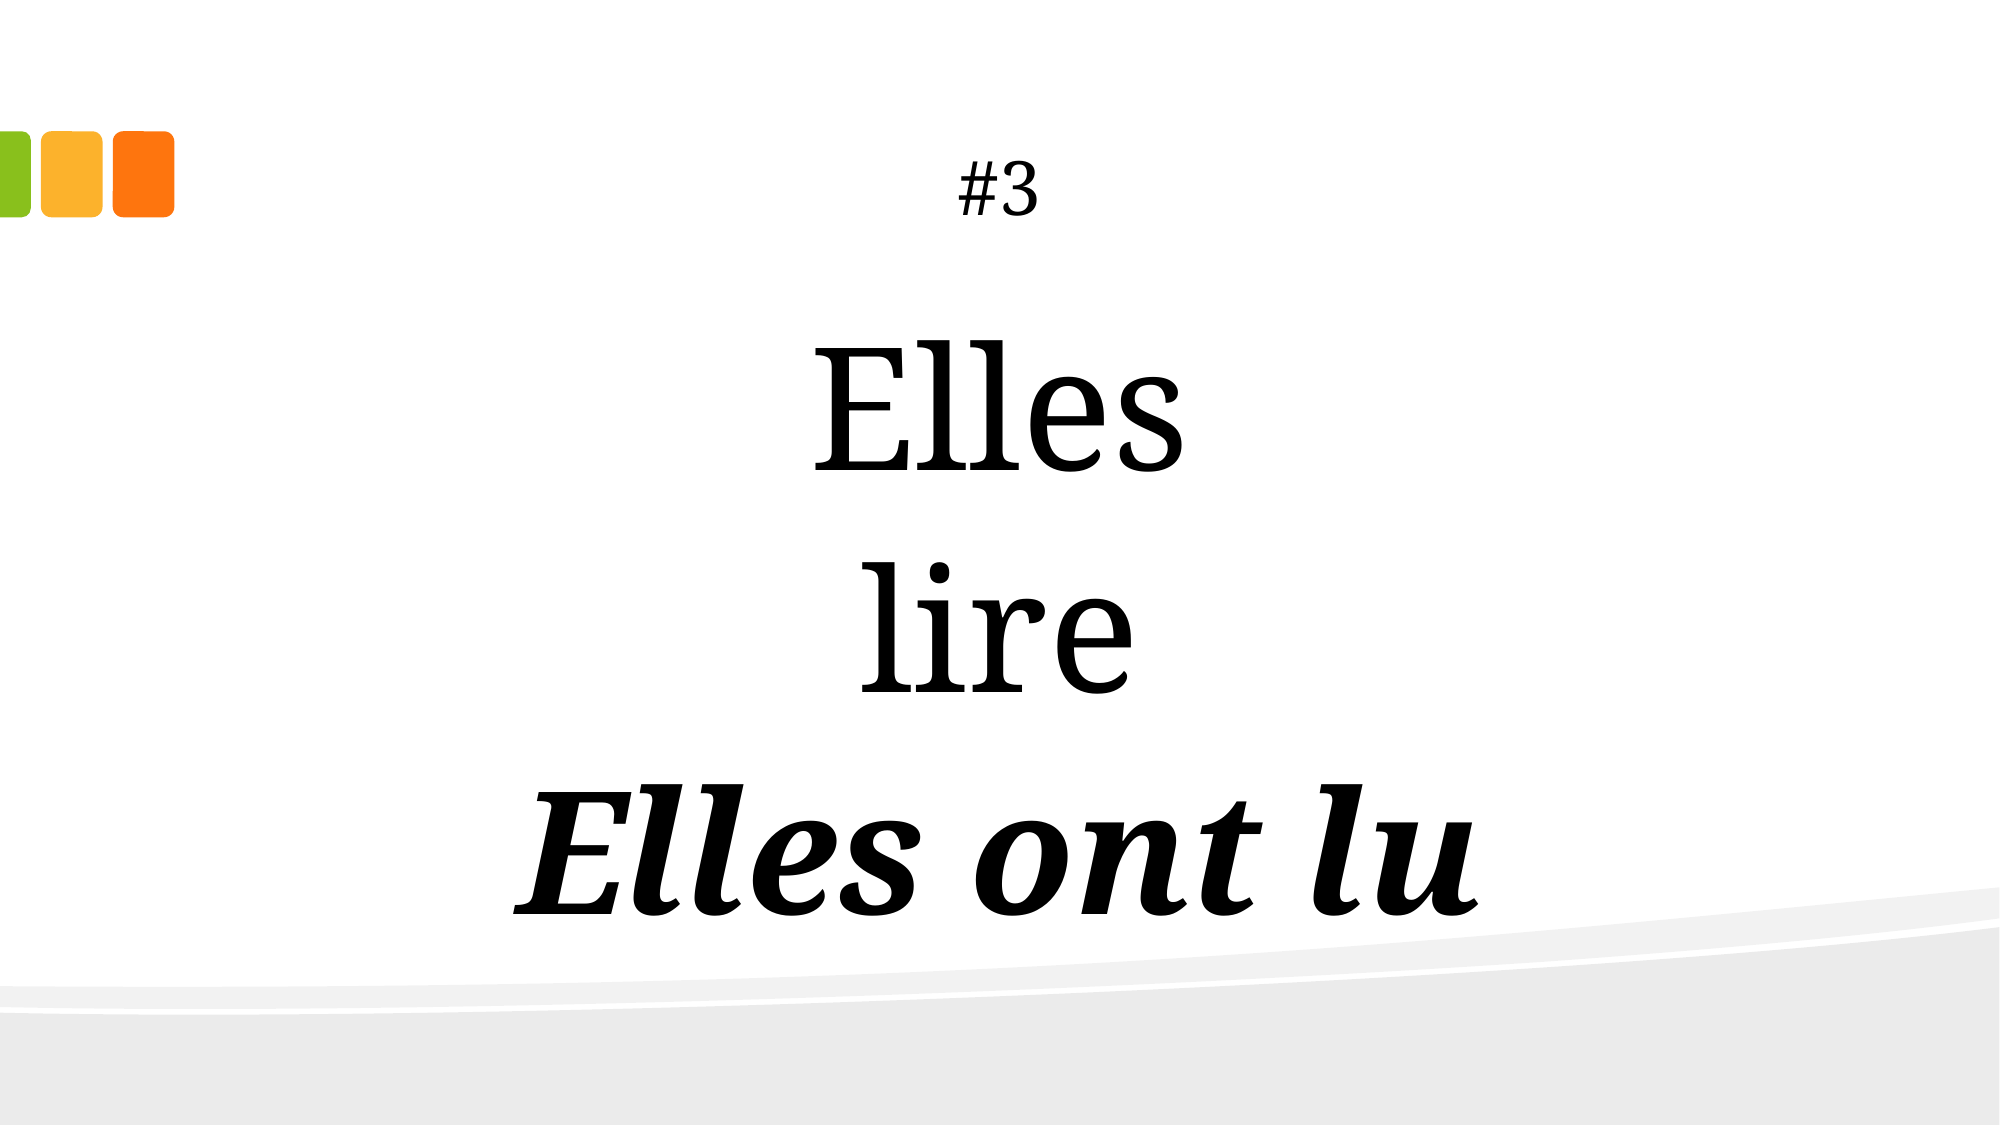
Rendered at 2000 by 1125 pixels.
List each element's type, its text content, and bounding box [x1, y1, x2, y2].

title #3 [199, 24, 1800, 238]
list Elles lire Elles ont lu [199, 262, 1800, 1013]
